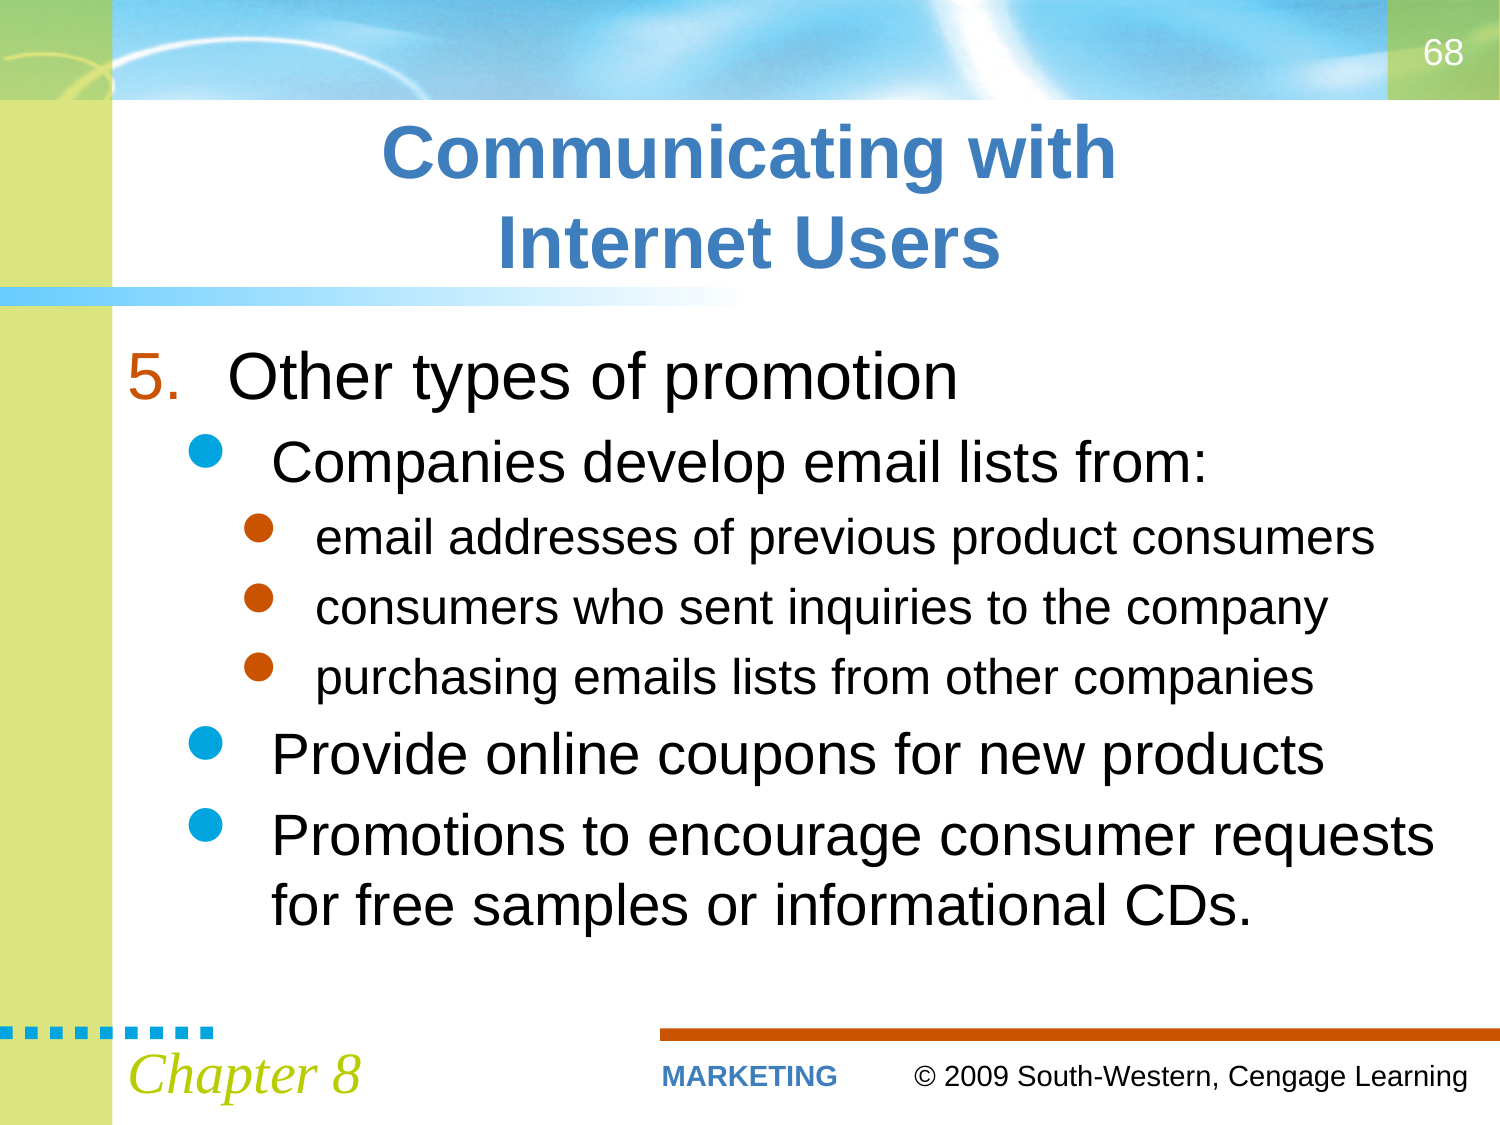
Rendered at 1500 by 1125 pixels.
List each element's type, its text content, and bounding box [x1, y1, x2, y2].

list Other types of promotion Companies develop email lists from: email addresses of previous product consumers consumers who sent inquiries to the company purchasing emails lists from other companies Provide online coupons for new products Promotions to encourage consumer requests for free samples or informational CDs. [112, 324, 1463, 1001]
slide_number 68 [1387, 0, 1500, 101]
footer Chapter 8 [112, 1012, 638, 1113]
title Communicating with Internet Users [112, 99, 1388, 288]
